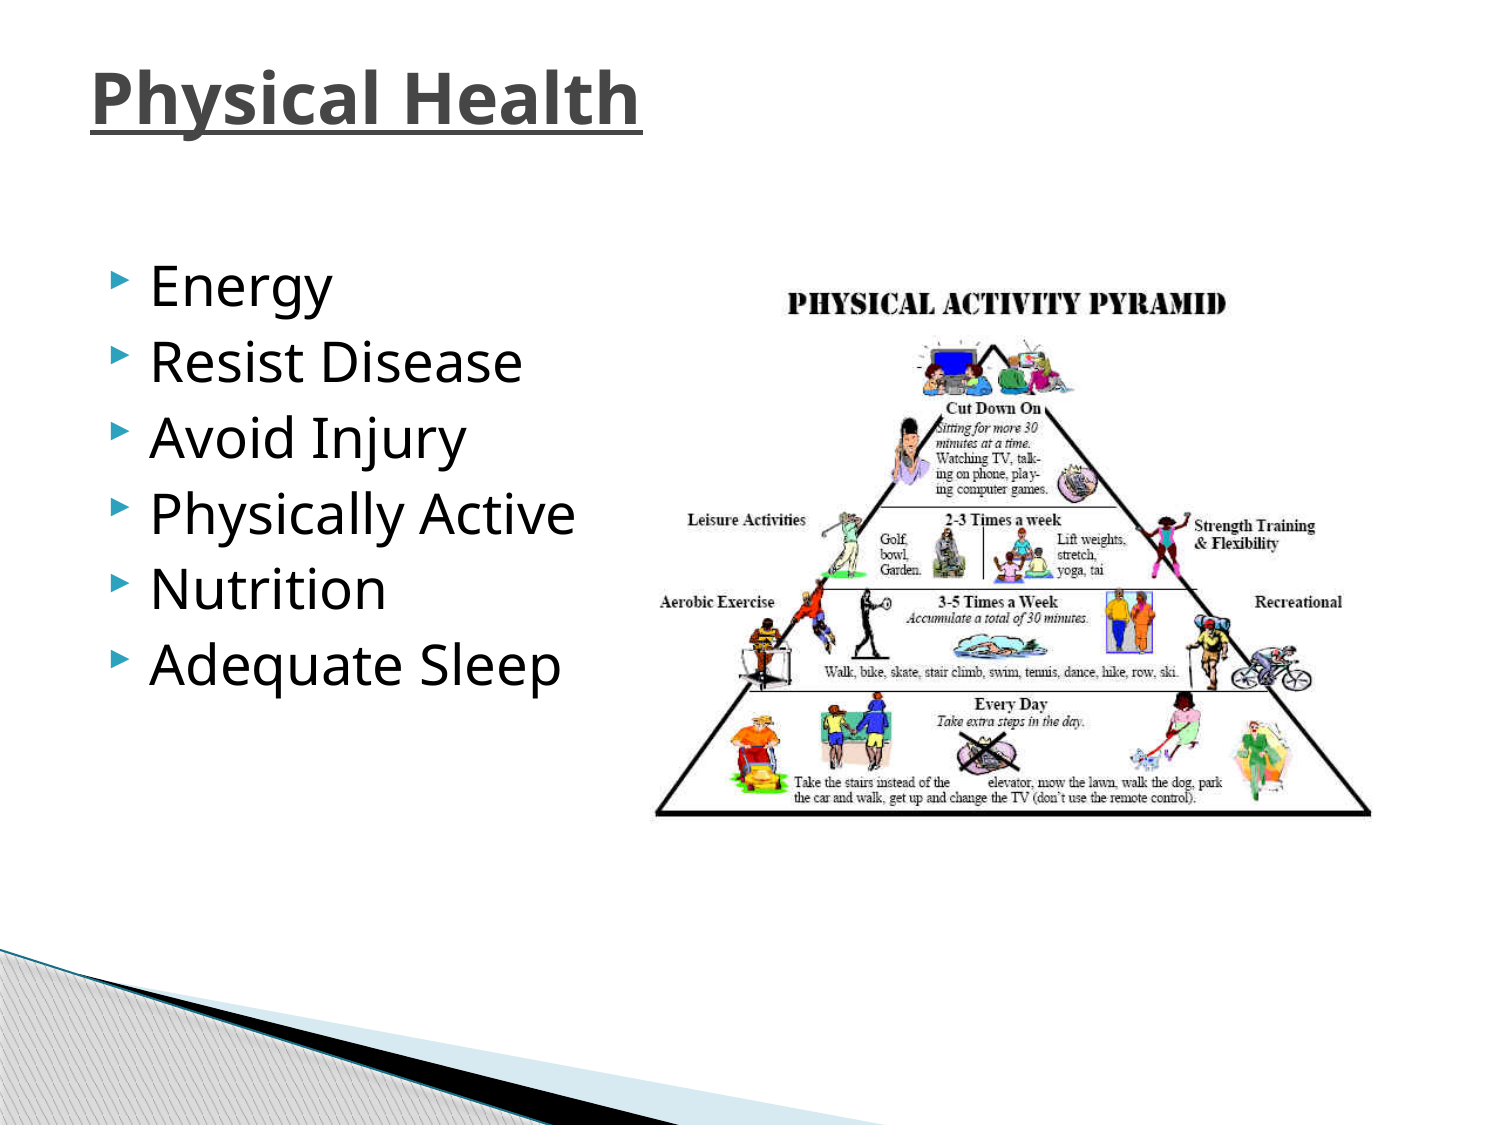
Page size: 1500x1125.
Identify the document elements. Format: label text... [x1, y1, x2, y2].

title Physical Health [75, 45, 1425, 233]
picture [603, 232, 1426, 833]
list Energy Resist Disease Avoid Injury Physically Active Nutrition Adequate Sleep [75, 243, 1425, 986]
